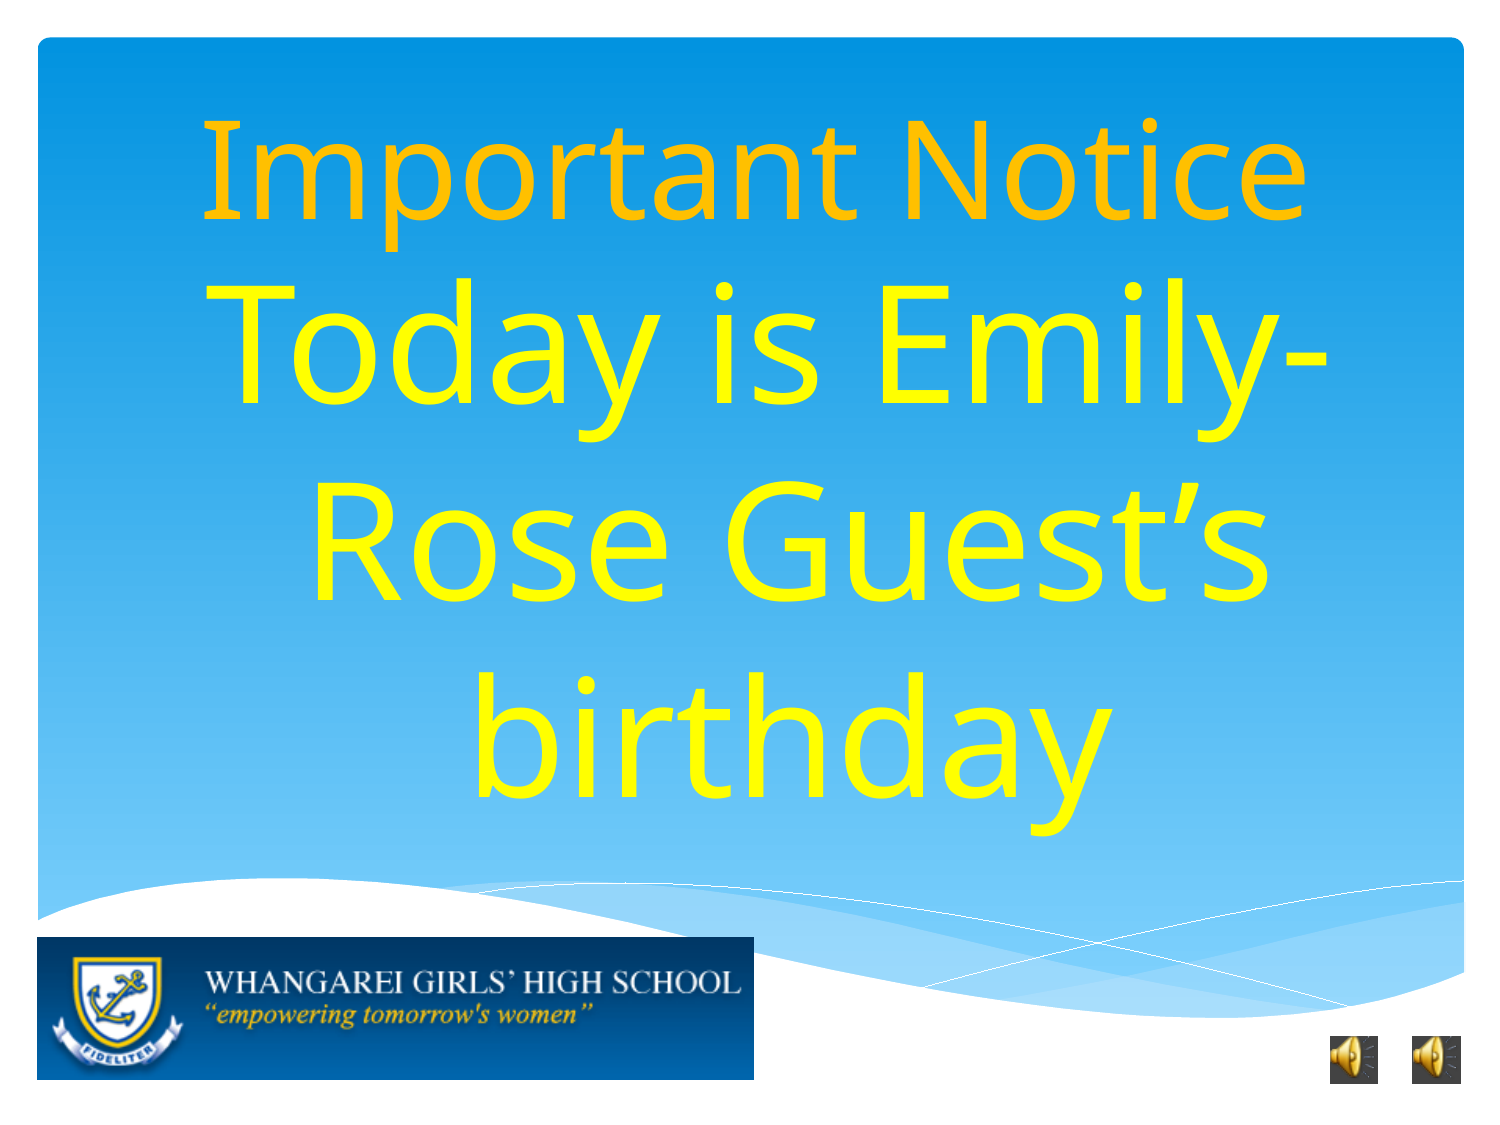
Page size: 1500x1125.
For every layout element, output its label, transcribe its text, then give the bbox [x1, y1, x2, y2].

picture [1328, 1034, 1380, 1086]
text_box Today is Emily-Rose Guest’s birthday [149, 231, 1391, 963]
picture [37, 937, 754, 1080]
text_box Important Notice [149, 37, 1362, 255]
picture [1411, 1034, 1462, 1086]
